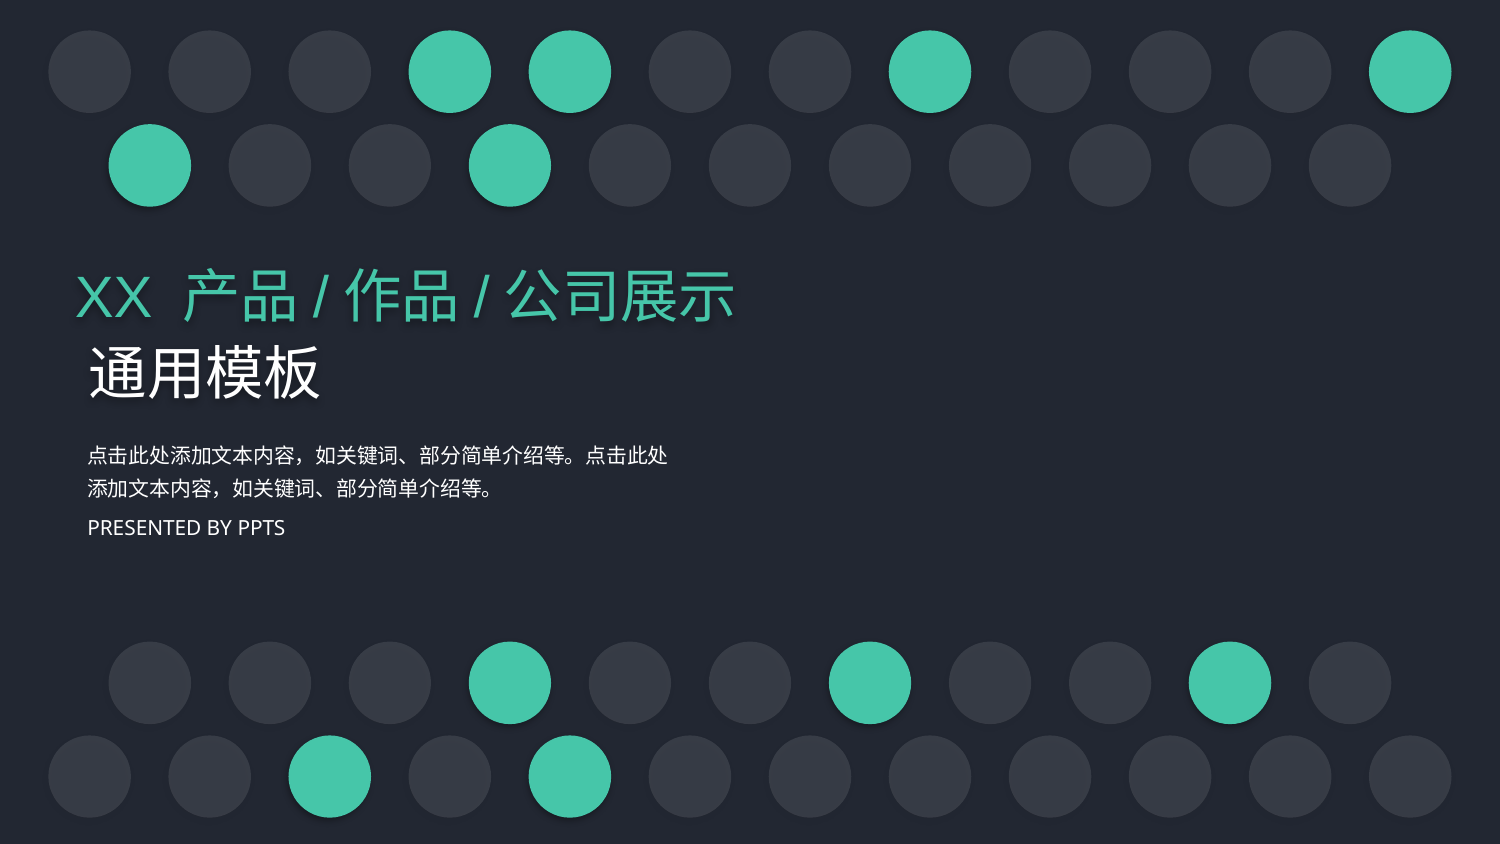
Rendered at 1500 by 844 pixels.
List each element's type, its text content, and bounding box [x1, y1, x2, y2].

text_box [948, 640, 1032, 725]
text_box [828, 123, 912, 208]
text_box [1068, 640, 1153, 725]
text_box [1248, 734, 1333, 819]
text_box PRESENTED BY PPTS [72, 512, 688, 548]
text_box [347, 640, 432, 725]
text_box [1187, 123, 1273, 208]
text_box [167, 29, 252, 114]
text_box [887, 734, 973, 819]
text_box [287, 29, 372, 114]
text_box [527, 29, 612, 114]
text_box [647, 29, 732, 114]
text_box [708, 640, 792, 725]
text_box [47, 29, 132, 114]
text_box [167, 734, 252, 819]
text_box [227, 640, 312, 725]
text_box [47, 734, 132, 819]
text_box [948, 123, 1032, 208]
text_box [1008, 29, 1093, 114]
text_box [1368, 29, 1453, 114]
text_box [828, 640, 912, 725]
text_box [1128, 734, 1213, 819]
text_box [1248, 29, 1333, 114]
text_box [1068, 123, 1153, 208]
text_box [107, 123, 192, 208]
text_box [407, 734, 492, 819]
text_box 通用模板 [74, 328, 337, 414]
text_box [1308, 640, 1393, 725]
text_box [1128, 29, 1213, 114]
text_box [1368, 734, 1453, 819]
text_box [407, 29, 492, 114]
text_box [588, 123, 672, 208]
text_box [227, 123, 312, 208]
text_box [1008, 734, 1093, 819]
text_box [708, 123, 792, 208]
text_box [588, 640, 672, 725]
text_box [468, 640, 552, 725]
text_box XX 产品/作品/公司展示 [59, 251, 752, 337]
text_box 点击此处添加文本内容，如关键词、部分简单介绍等。点击此处添加文本内容，如关键词、部分简单介绍等。 [72, 428, 688, 508]
text_box [647, 734, 732, 819]
text_box [347, 123, 432, 208]
text_box [107, 640, 192, 725]
text_box [767, 734, 853, 819]
text_box [887, 29, 973, 114]
text_box [767, 29, 853, 114]
text_box [287, 734, 372, 819]
text_box [527, 734, 612, 819]
text_box [468, 123, 552, 208]
text_box [1308, 123, 1393, 208]
text_box [1187, 640, 1273, 725]
